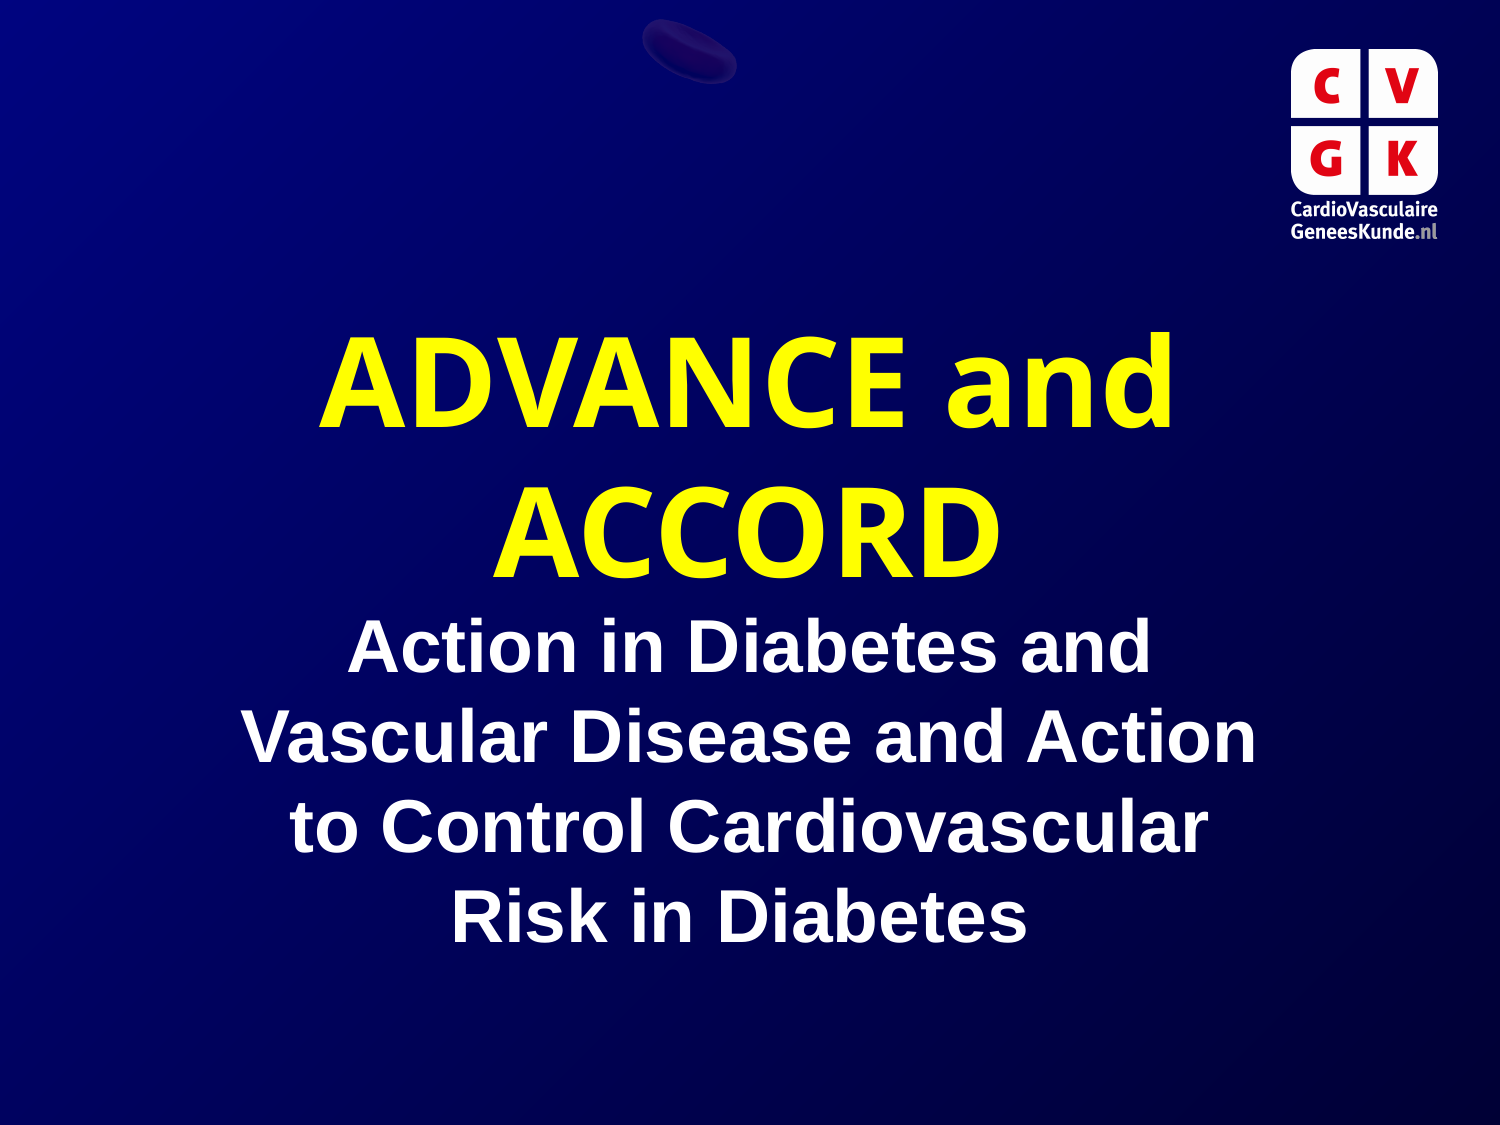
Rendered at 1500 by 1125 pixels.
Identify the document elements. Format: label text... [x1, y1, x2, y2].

title ADVANCE and ACCORD [112, 295, 1388, 537]
picture [1291, 49, 1438, 239]
subtitle Action in Diabetes and Vascular Disease and Action to Control Cardiovascular Risk in Diabetes [225, 589, 1275, 715]
